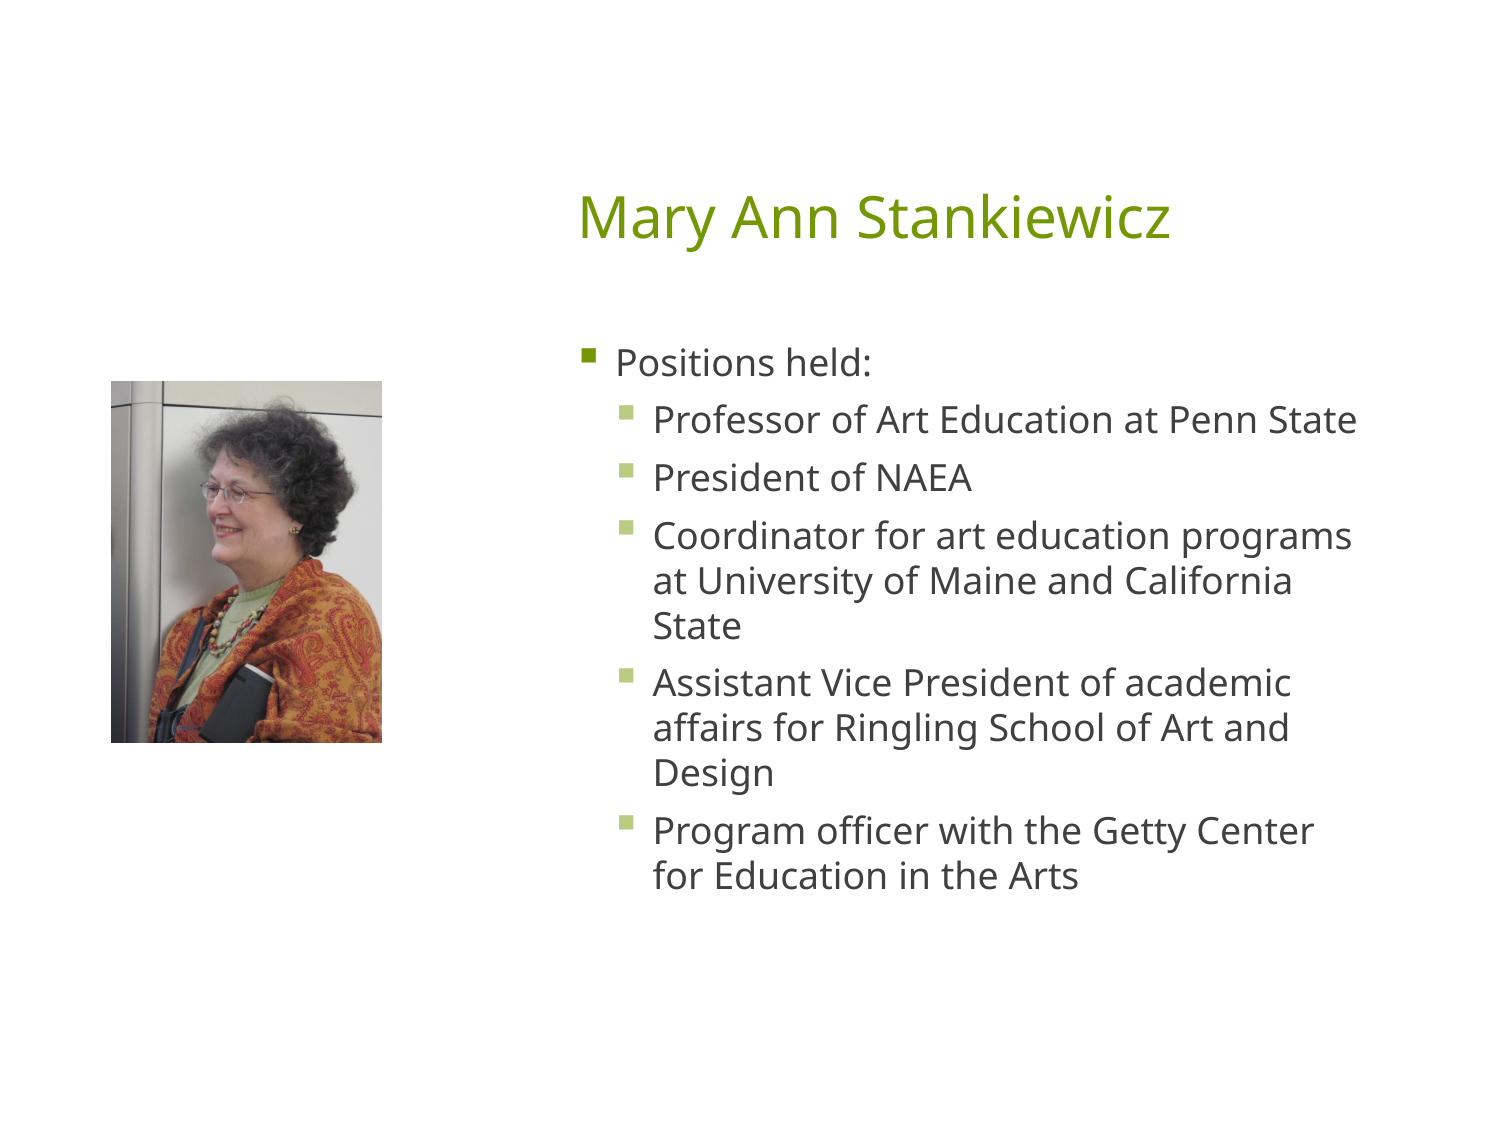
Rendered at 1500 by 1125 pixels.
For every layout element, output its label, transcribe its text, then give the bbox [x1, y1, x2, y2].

title Mary Ann Stankiewicz [562, 112, 1375, 258]
picture [110, 381, 383, 744]
list Positions held: Professor of Art Education at Penn State President of NAEA Coordinator for art education programs at University of Maine and California State Assistant Vice President of academic affairs for Ringling School of Art and Design Program officer with the Getty Center for Education in the Arts [562, 331, 1374, 1005]
